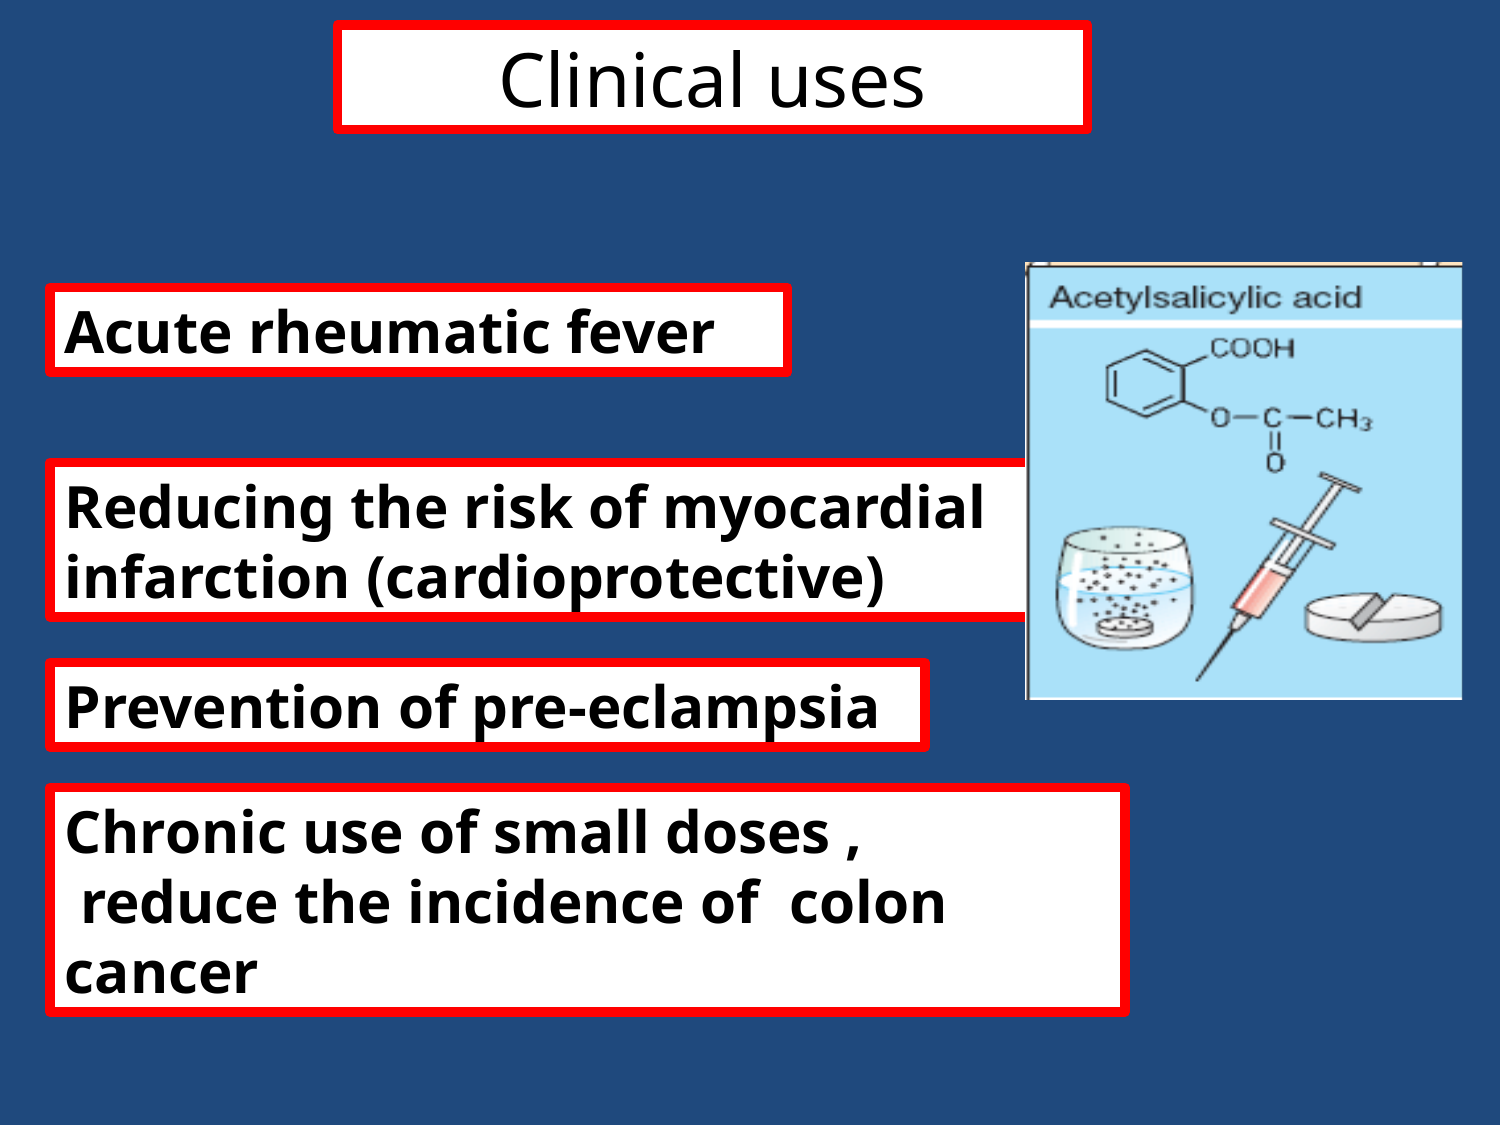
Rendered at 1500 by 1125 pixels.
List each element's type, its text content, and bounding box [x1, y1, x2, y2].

text_box Prevention of pre-eclampsia [50, 662, 925, 748]
picture [1024, 262, 1463, 701]
text_box Chronic use of small doses , reduce the incidence of colon cancer [50, 787, 1125, 1013]
text_box Reducing the risk of myocardial infarction (cardioprotective) [49, 462, 1024, 618]
text_box Acute rheumatic fever [49, 287, 788, 373]
text_box Clinical uses [337, 24, 1088, 130]
